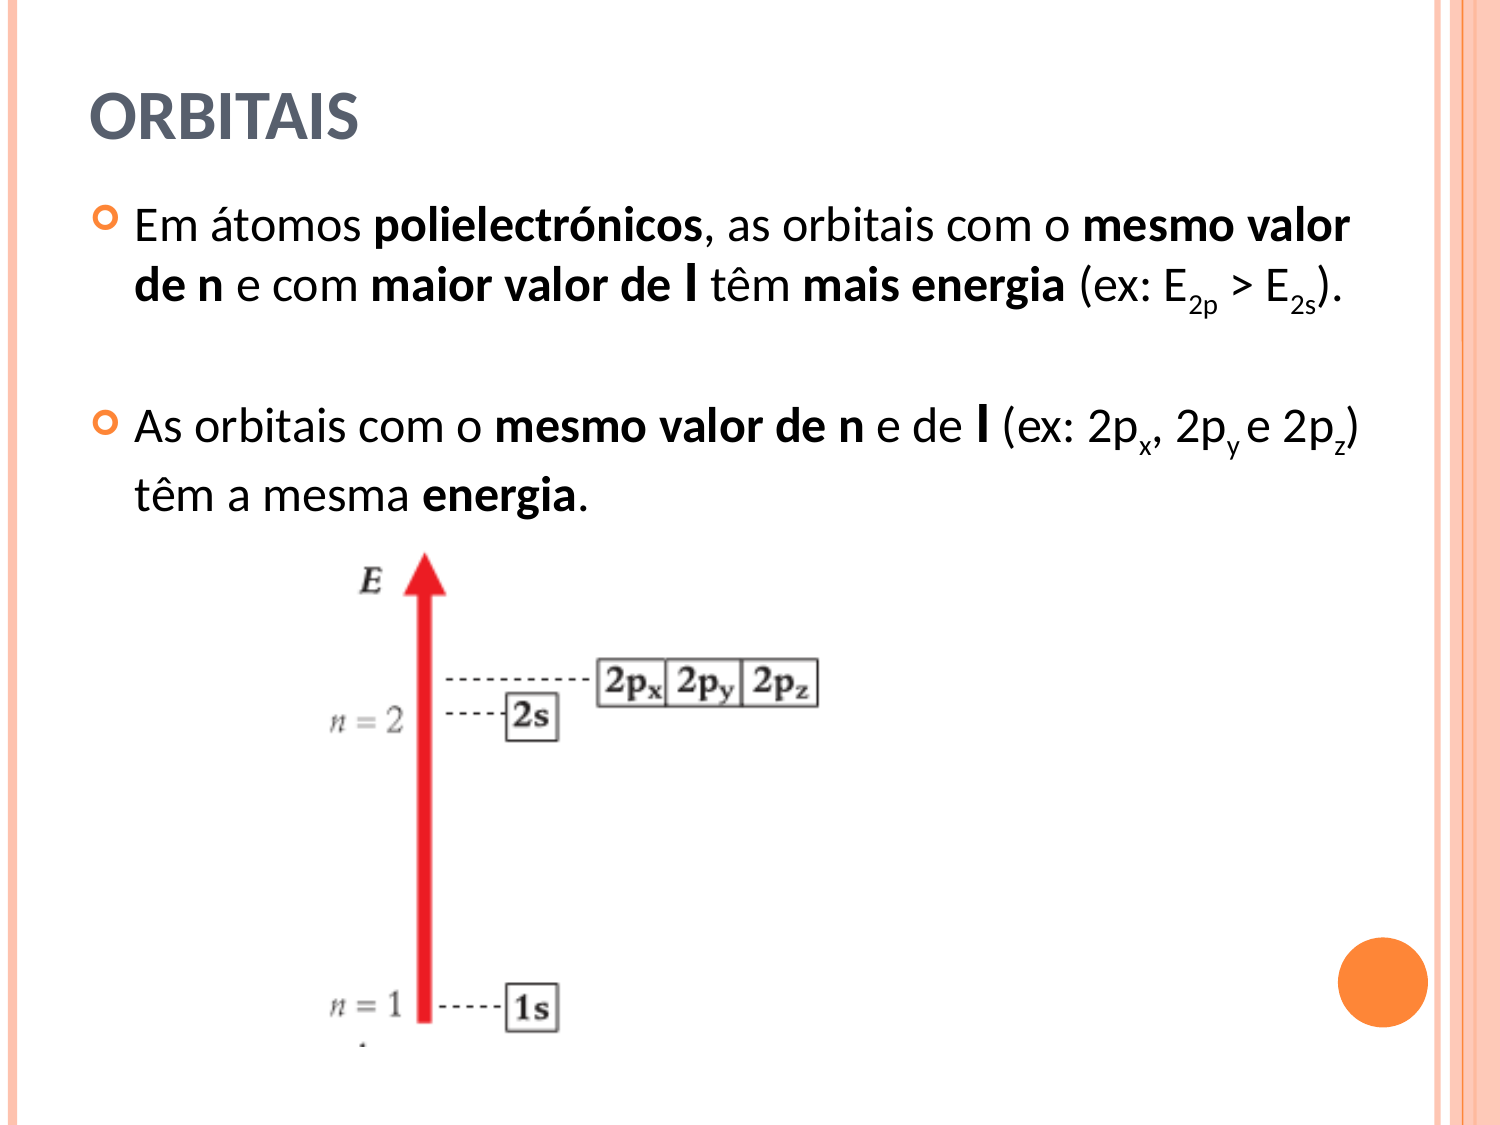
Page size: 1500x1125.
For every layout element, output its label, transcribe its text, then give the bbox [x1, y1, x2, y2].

picture [324, 538, 833, 1048]
list Em átomos polielectrónicos, as orbitais com o mesmo valor de n e com maior valor de l têm mais energia (ex: E2p > E2s). As orbitais com o mesmo valor de n e de l (ex: 2px, 2py e 2pz) têm a mesma energia. [75, 184, 1424, 984]
title Orbitais [75, 45, 1300, 161]
